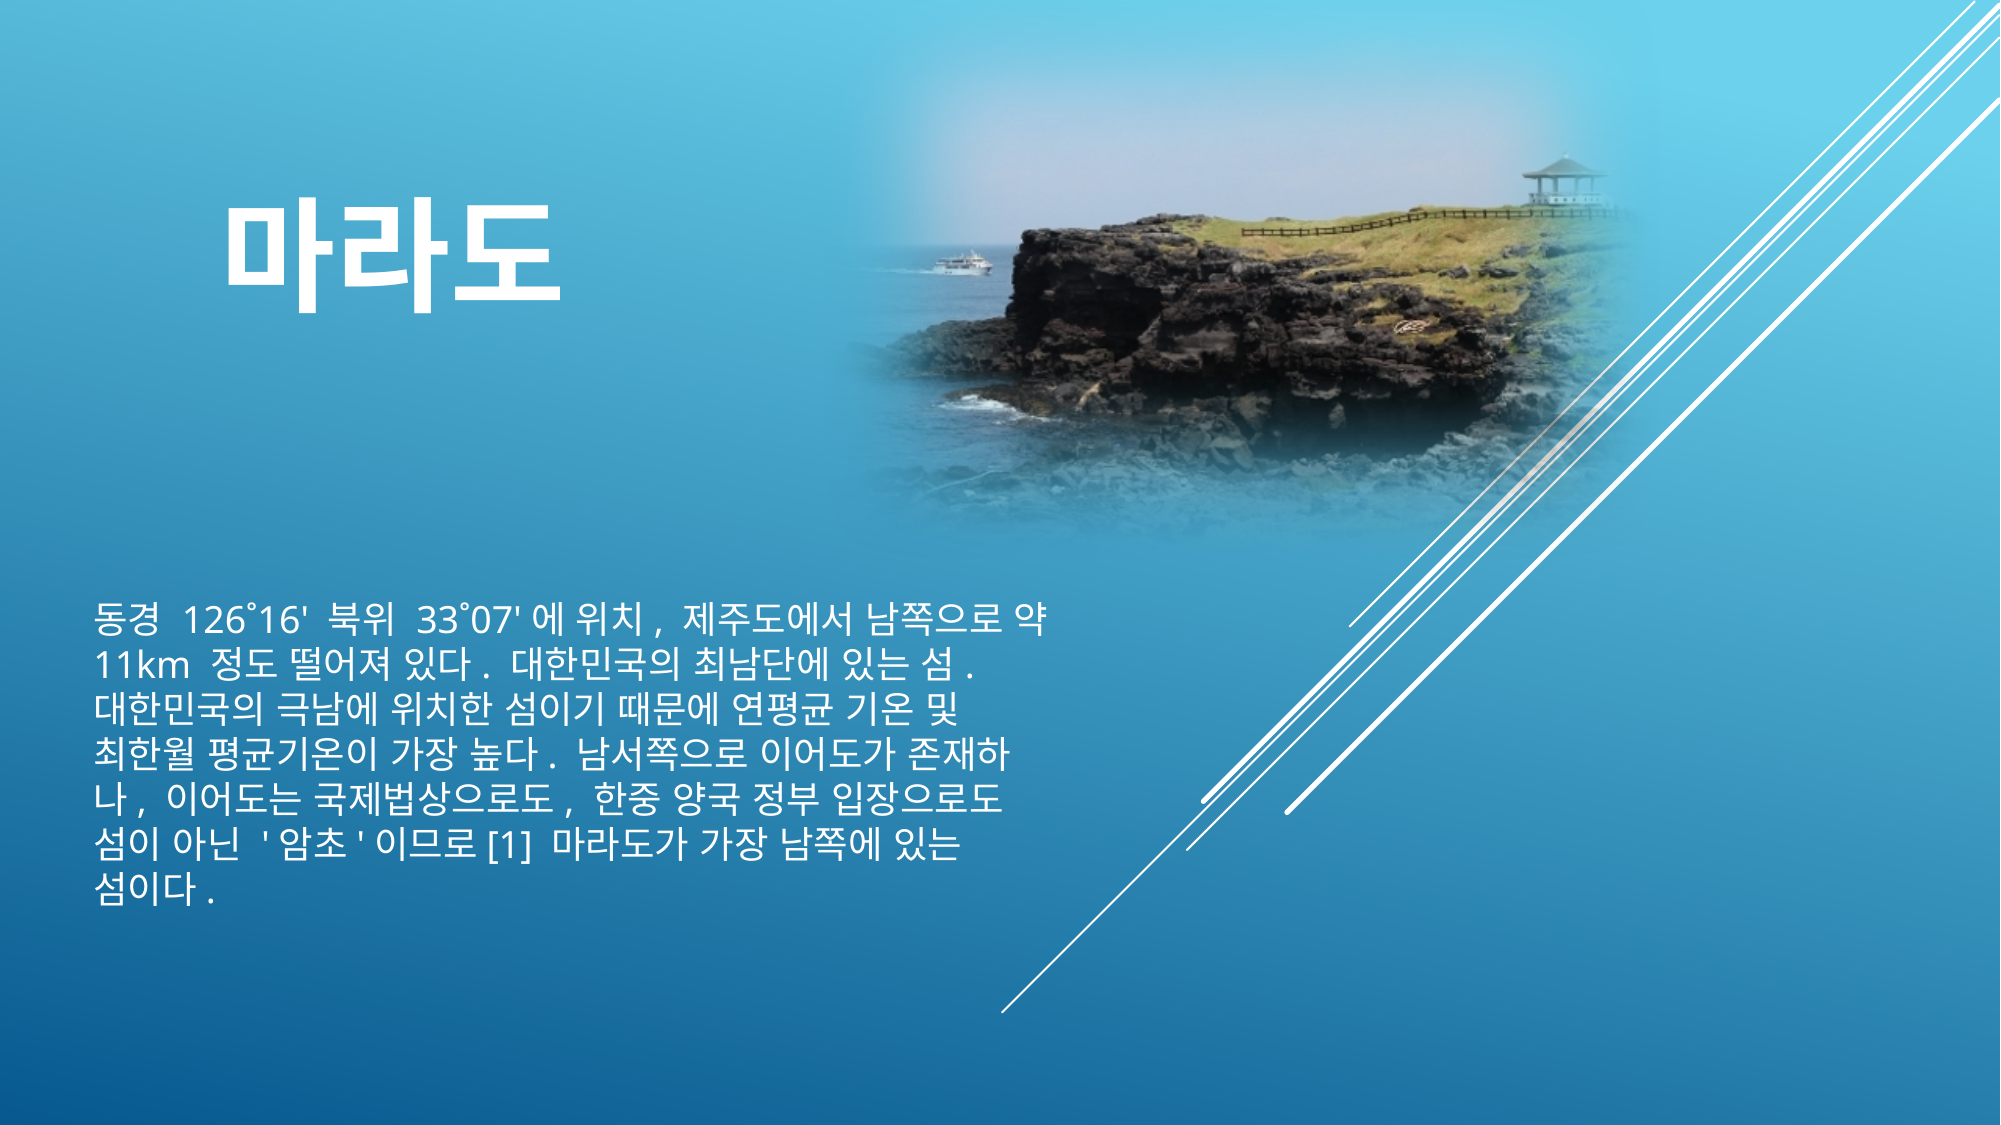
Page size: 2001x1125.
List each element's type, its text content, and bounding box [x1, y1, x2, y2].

picture [818, 0, 1663, 563]
text_box 동경 126˚16' 북위 33˚07'에 위치, 제주도에서 남쪽으로 약 11km 정도 떨어져 있다. 대한민국의 최남단에 있는 섬. 대한민국의 극남에 위치한 섬이기 때문에 연평균 기온 및 최한월 평균기온이 가장 높다. 남서쪽으로 이어도가 존재하나, 이어도는 국제법상으로도, 한중 양국 정부 입장으로도 섬이 아닌 '암초'이므로[1] 마라도가 가장 남쪽에 있는 섬이다. [78, 588, 1079, 919]
text_box 마라도 [105, 107, 682, 397]
